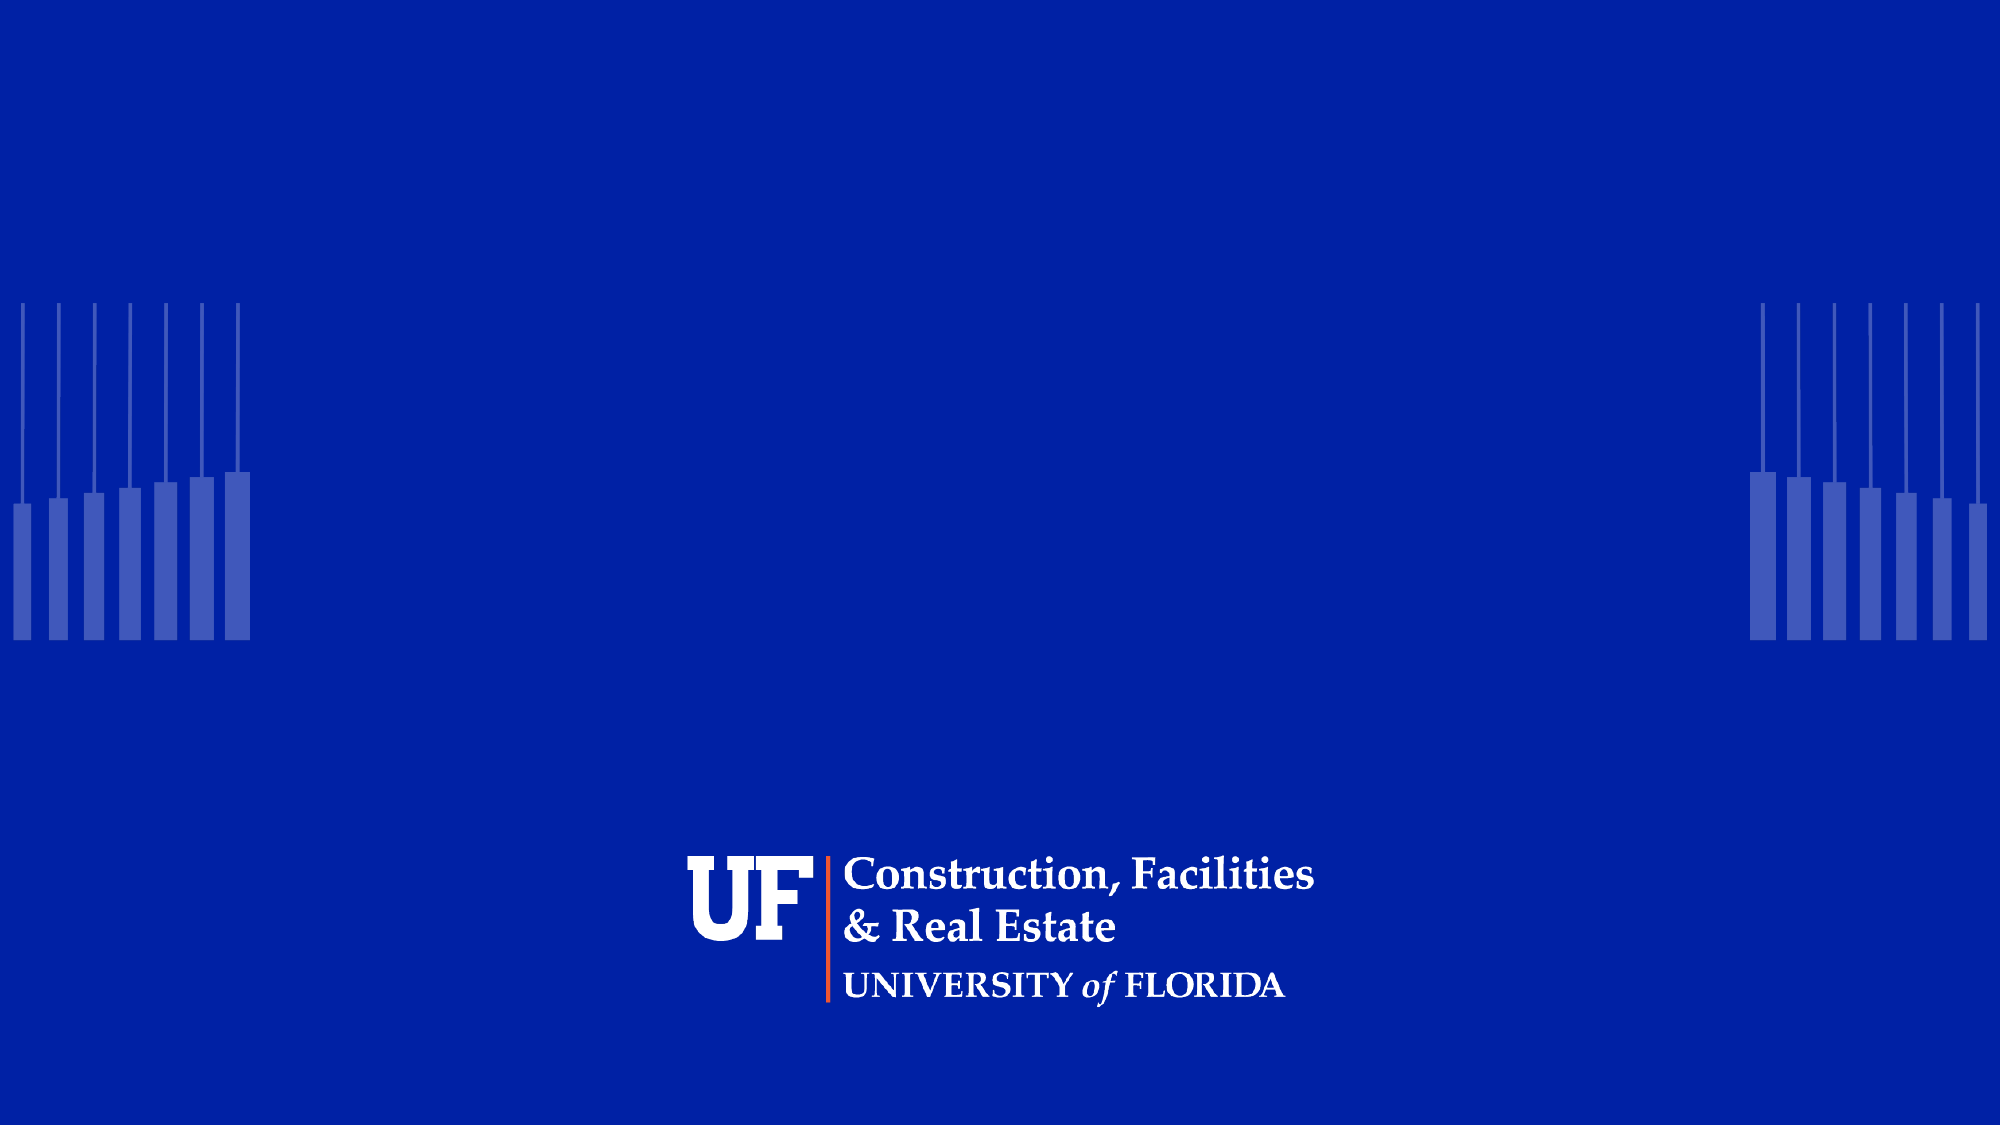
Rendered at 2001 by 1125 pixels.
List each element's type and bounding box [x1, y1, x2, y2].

picture [1750, 302, 2001, 641]
picture [0, 302, 250, 641]
picture [670, 834, 1330, 1028]
